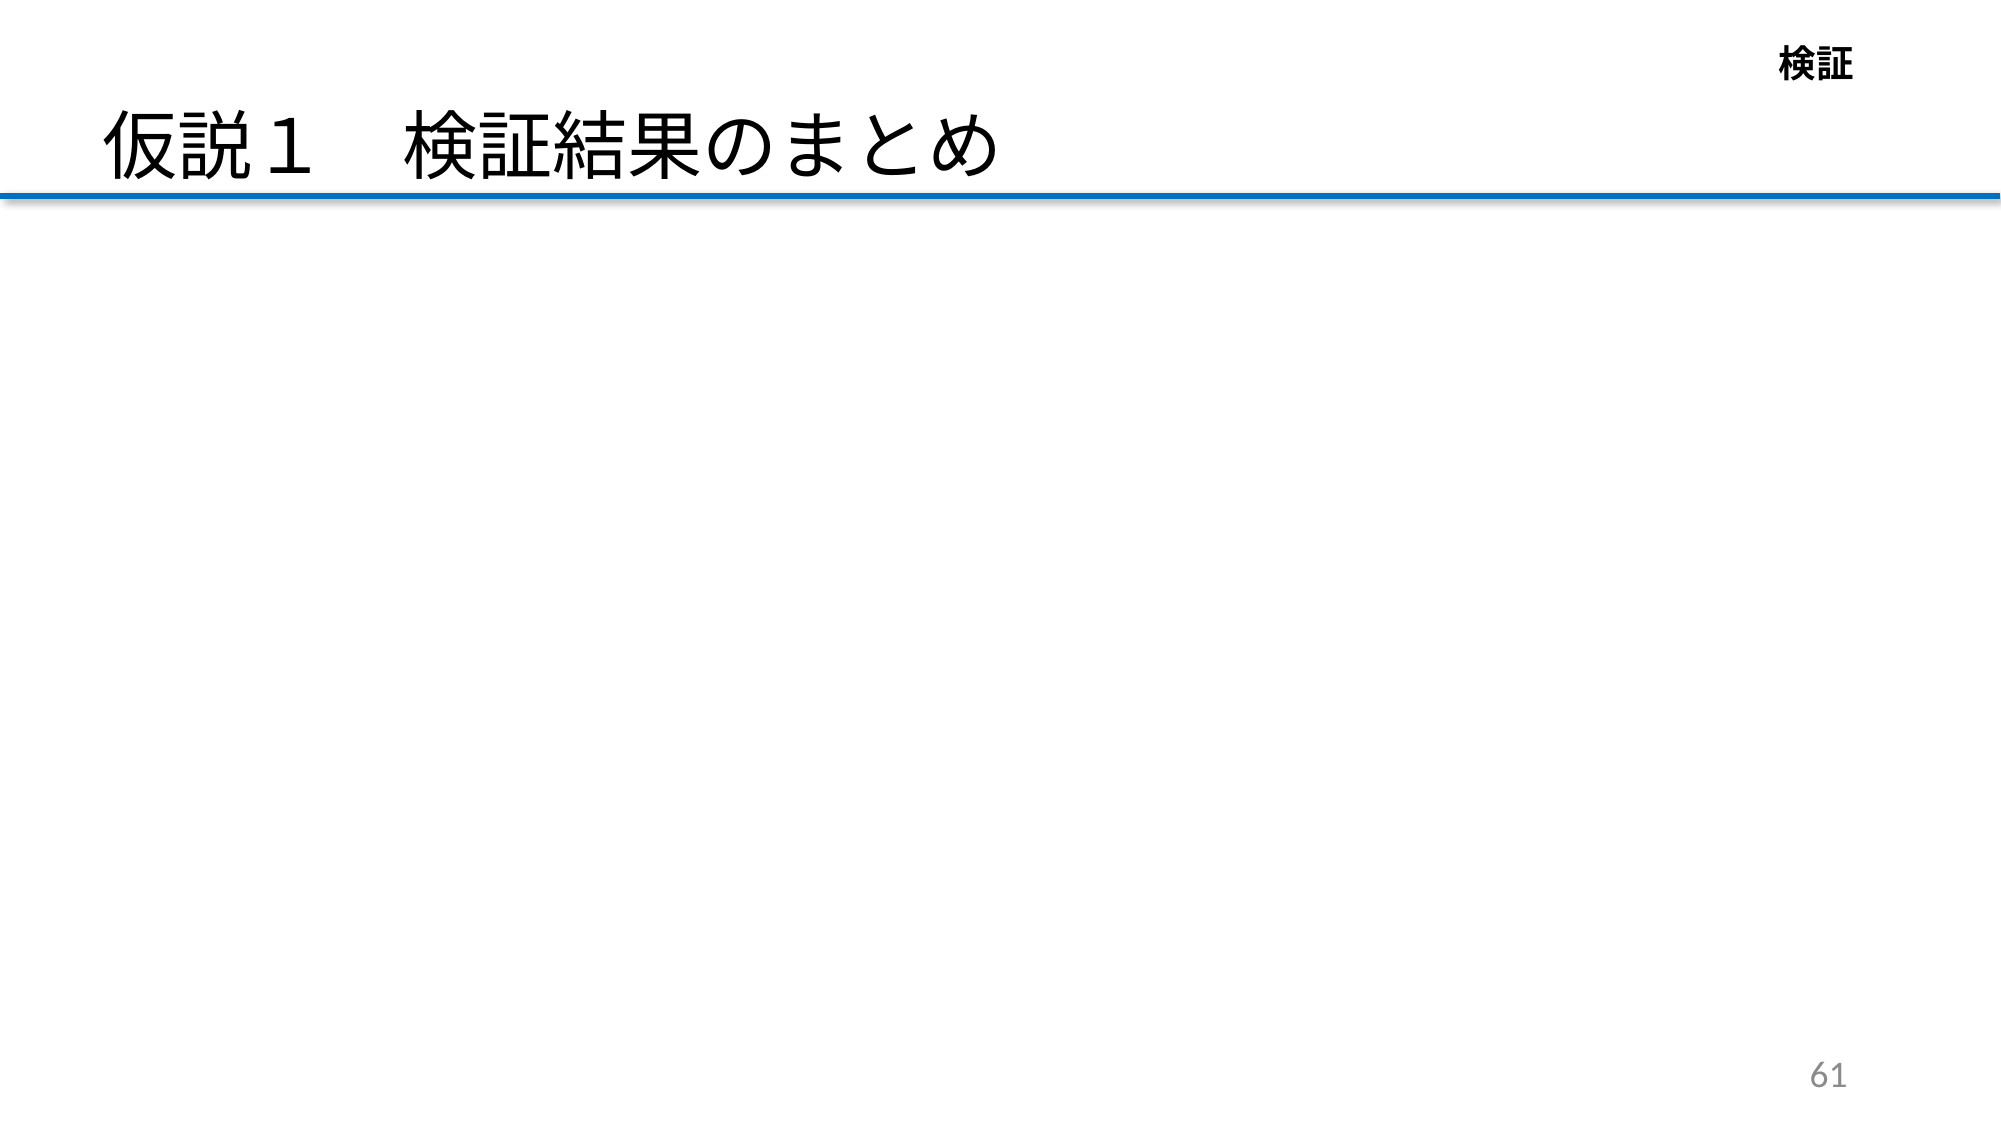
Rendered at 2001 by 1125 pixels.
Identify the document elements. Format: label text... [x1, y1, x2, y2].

text_box 仮説１ 検証結果のまとめ [87, 91, 1018, 197]
text_box 検証 [1764, 33, 1869, 93]
slide_number 61 [1412, 1042, 1863, 1103]
